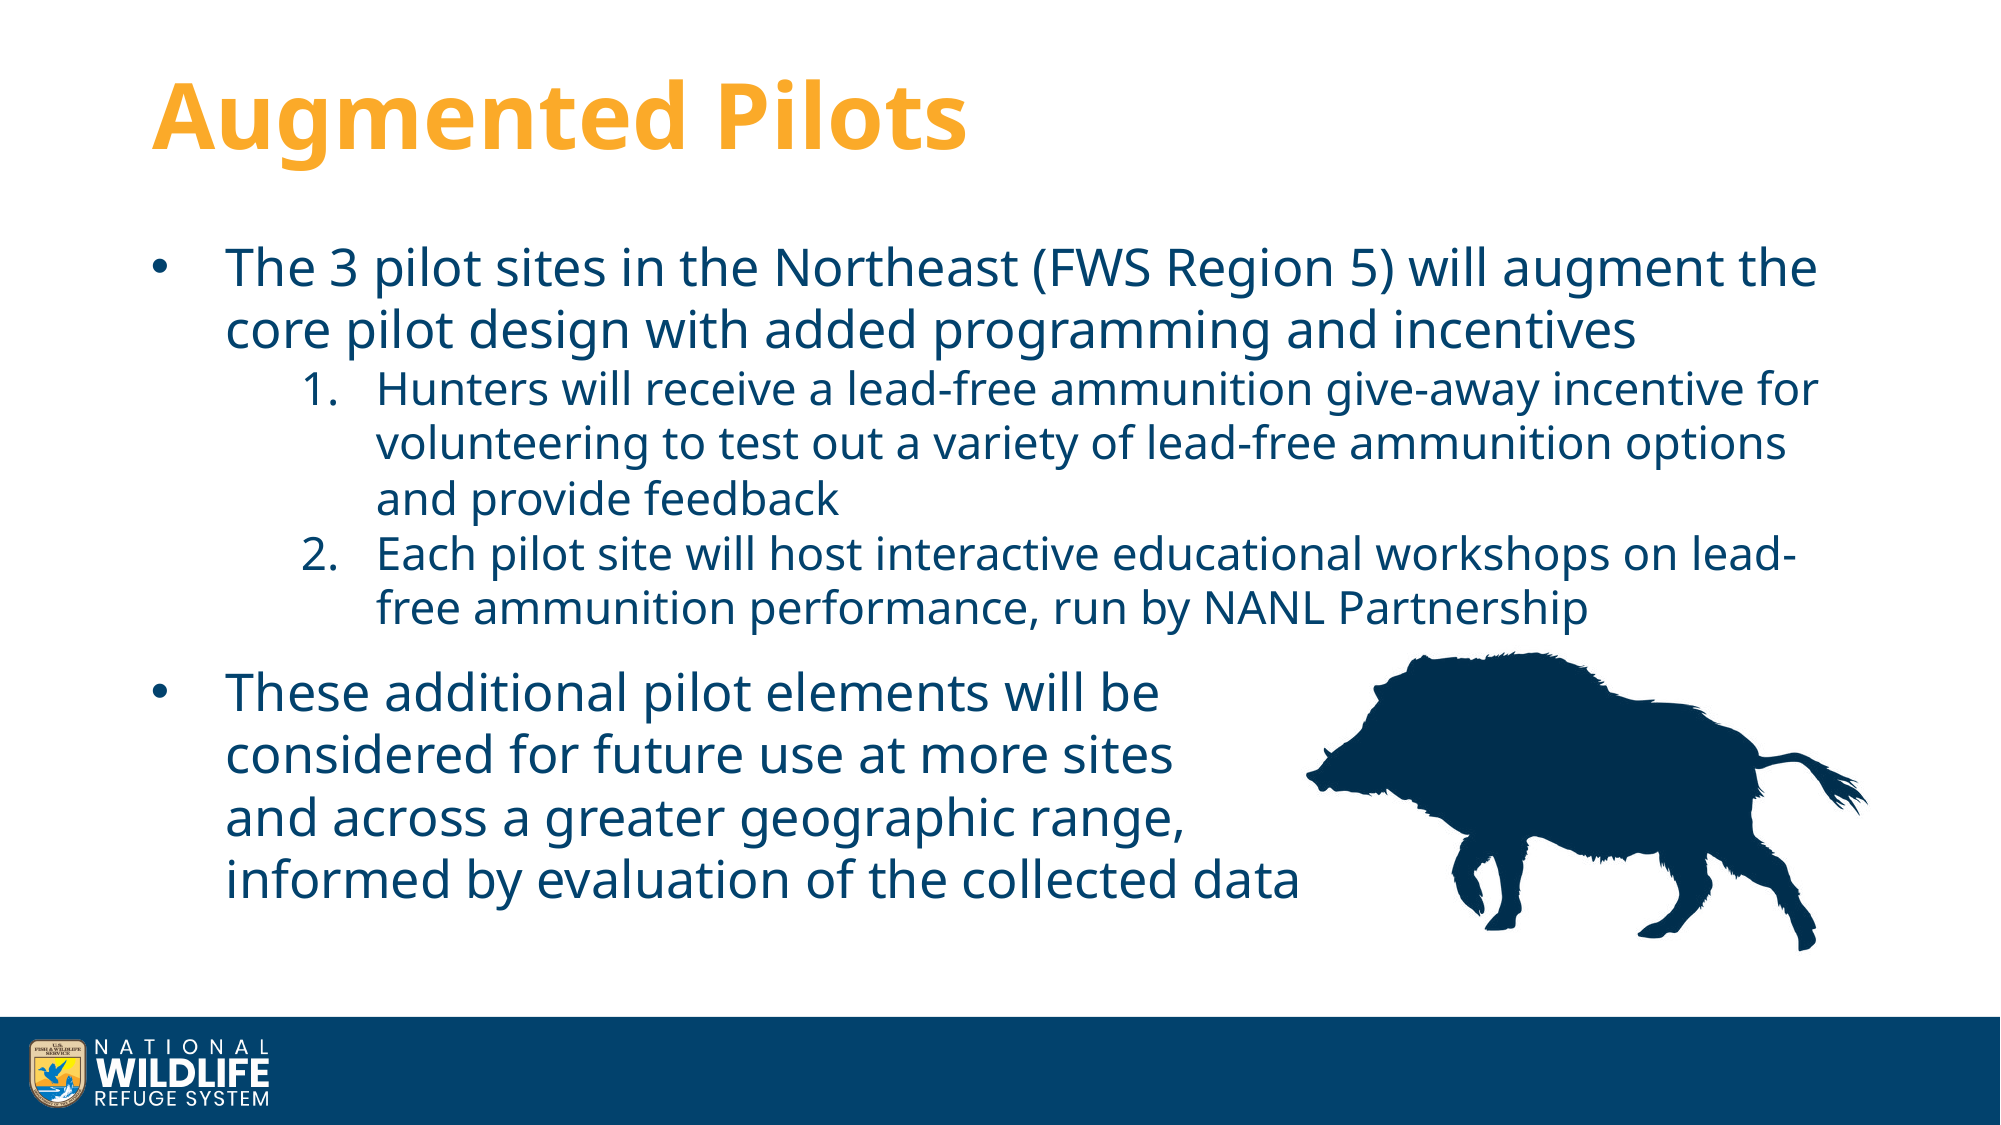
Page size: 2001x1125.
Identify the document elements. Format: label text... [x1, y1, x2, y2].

text_box Augmented Pilots [137, 50, 1792, 175]
picture [1285, 629, 1888, 972]
text_box The 3 pilot sites in the Northeast (FWS Region 5) will augment the core pilot design with added programming and incentives Hunters will receive a lead-free ammunition give-away incentive for volunteering to test out a variety of lead-free ammunition options and provide feedback Each pilot site will host interactive educational workshops on lead-free ammunition performance, run by NANL Partnership These additional pilot elements will be considered for future use at more sites and across a greater geographic range, informed by evaluation of the collected data [136, 226, 1864, 1125]
picture [16, 1030, 136, 1117]
